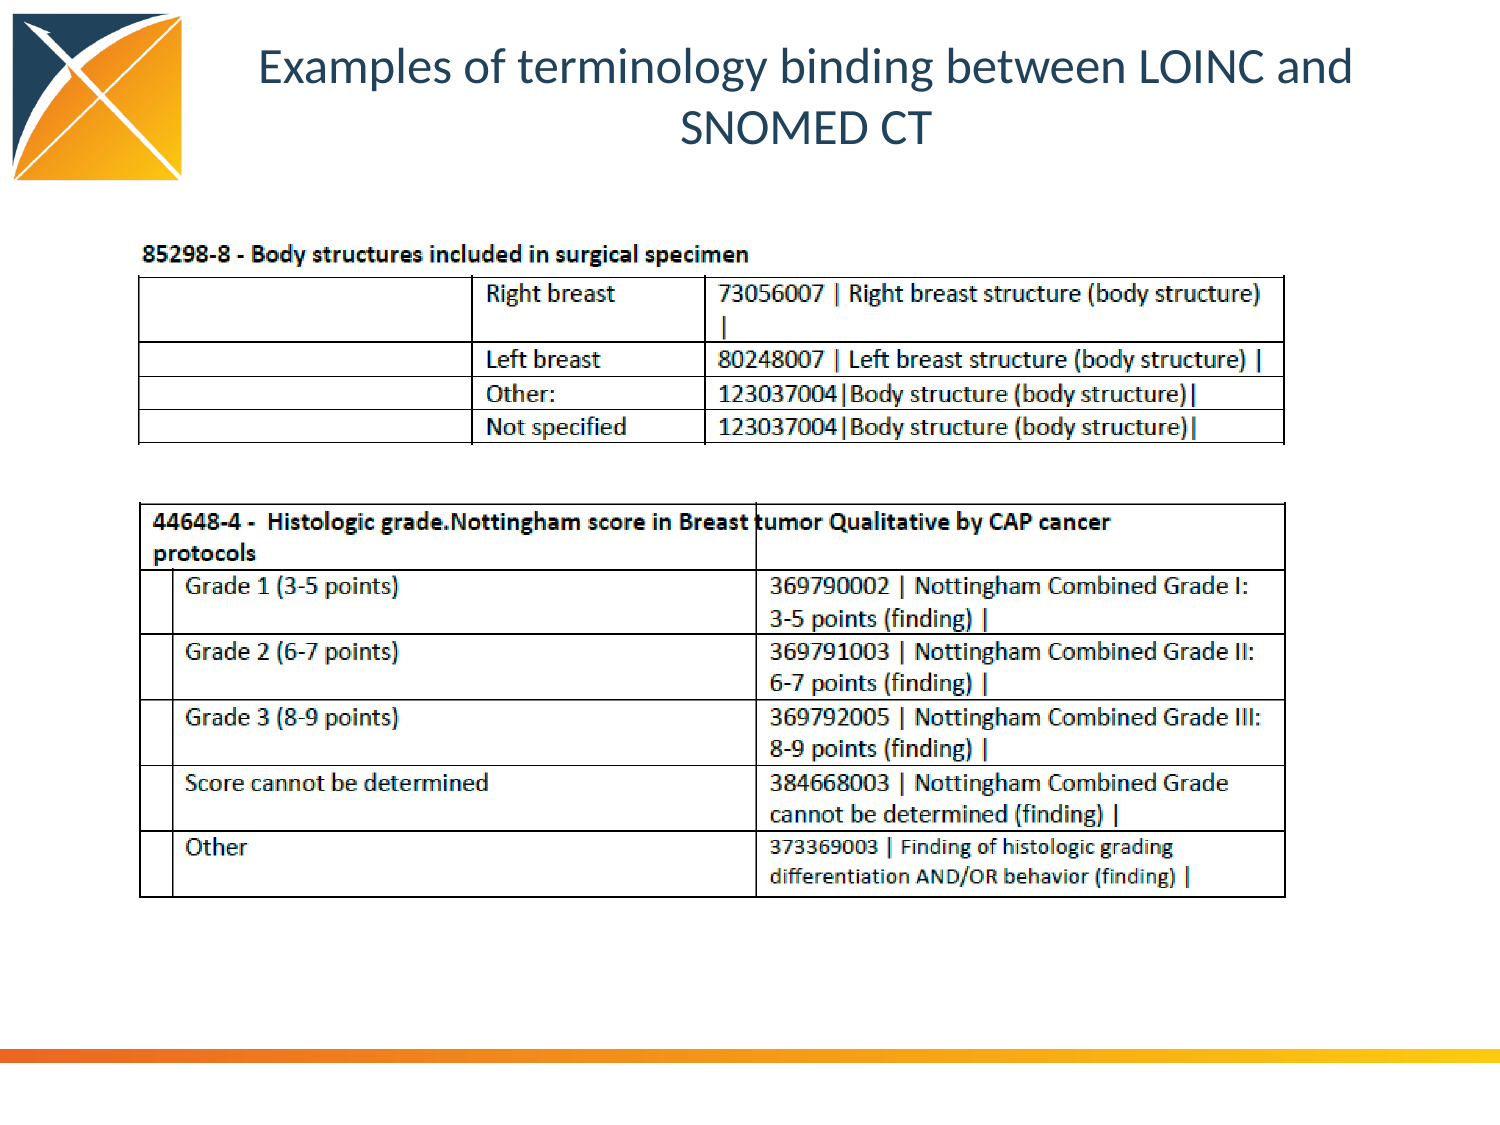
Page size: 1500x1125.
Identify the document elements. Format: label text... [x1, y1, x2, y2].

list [120, 481, 1316, 917]
title Examples of terminology binding between LOINC and SNOMED CT [187, 24, 1425, 163]
picture [0, 0, 206, 200]
picture [125, 226, 1296, 464]
